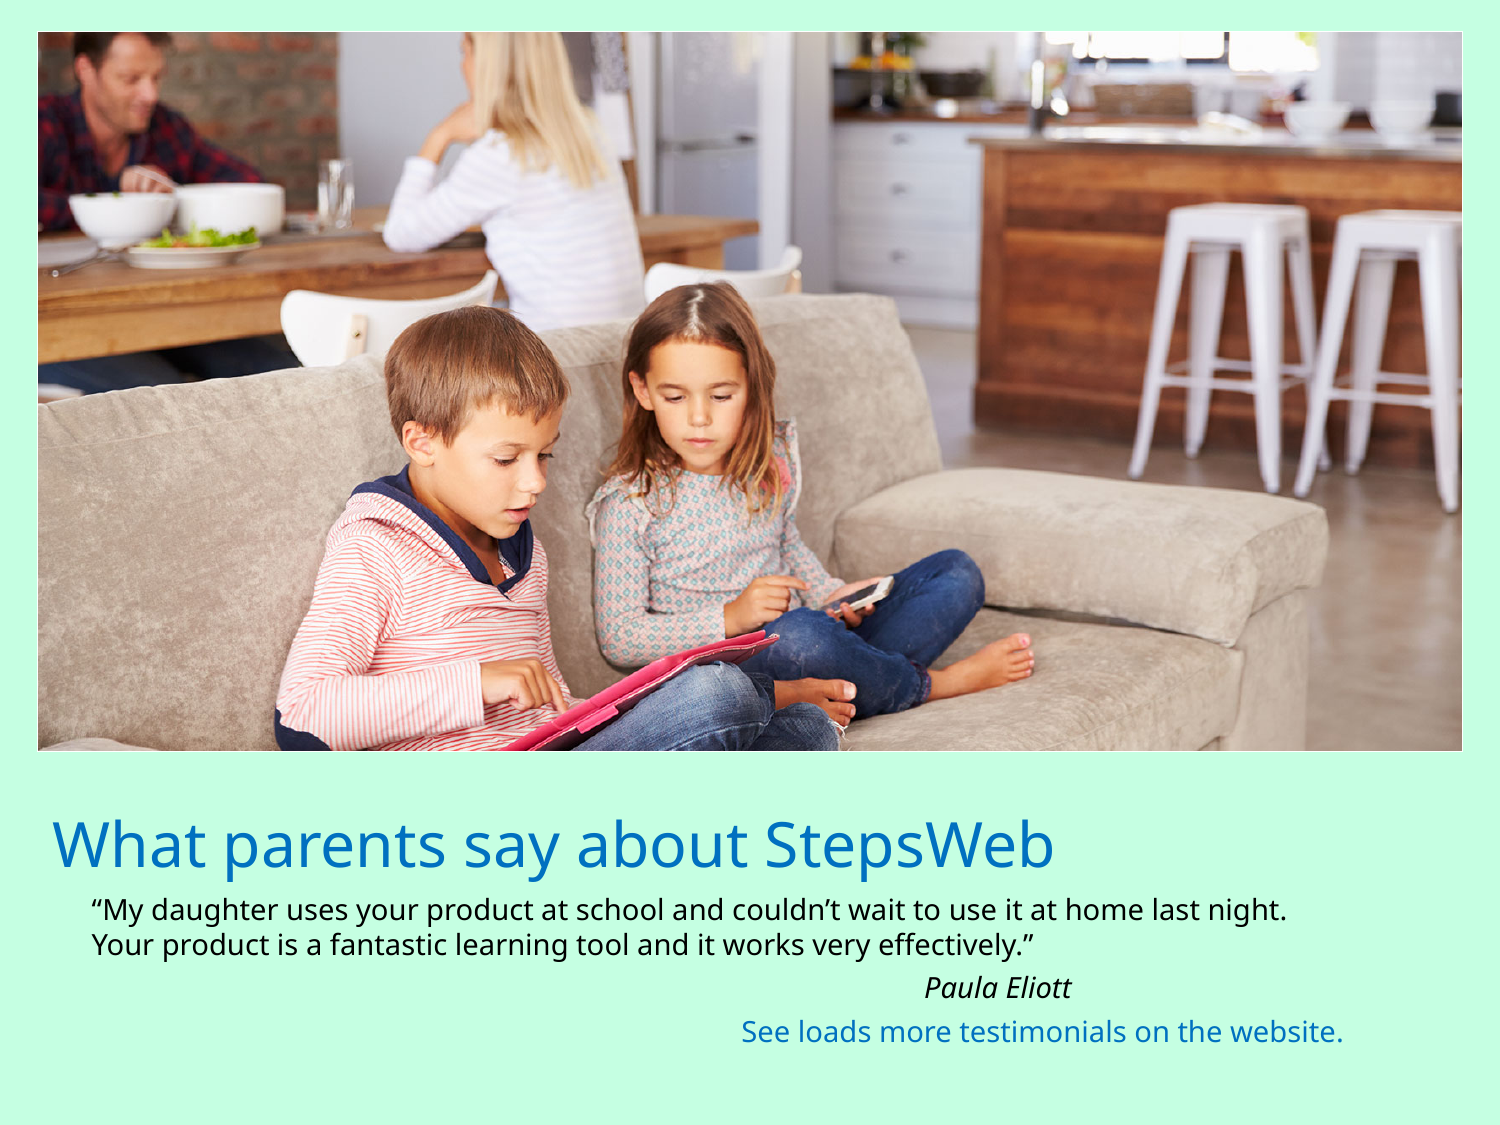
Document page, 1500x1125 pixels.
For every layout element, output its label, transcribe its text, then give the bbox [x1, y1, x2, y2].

picture [37, 30, 1463, 752]
title What parents say about StepsWeb [37, 798, 1363, 891]
list “My daughter uses your product at school and couldn’t wait to use it at home last night. Your product is a fantastic learning tool and it works very effectively.” Paula Eliott See loads more testimonials on the website. [76, 891, 1363, 1059]
